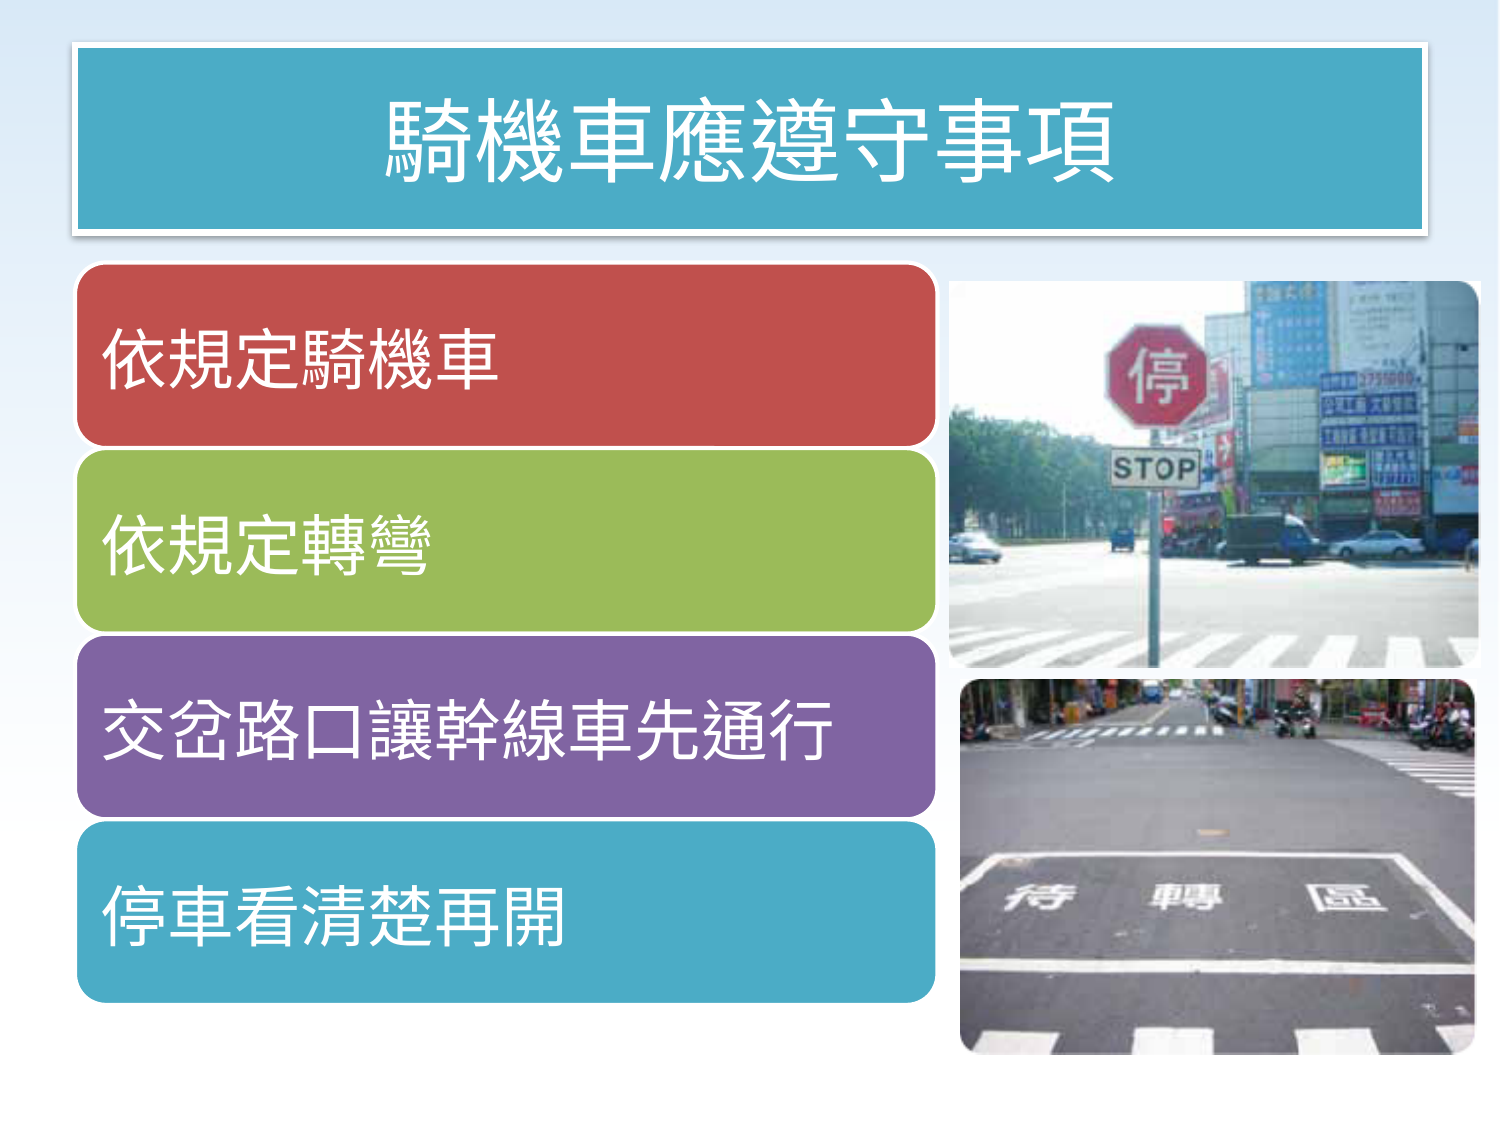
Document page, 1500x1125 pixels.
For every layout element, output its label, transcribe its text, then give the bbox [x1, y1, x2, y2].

picture [0, 0, 1500, 1125]
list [74, 262, 938, 1006]
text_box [960, 676, 1477, 1055]
title 騎機車應遵守事項 [72, 42, 1428, 236]
